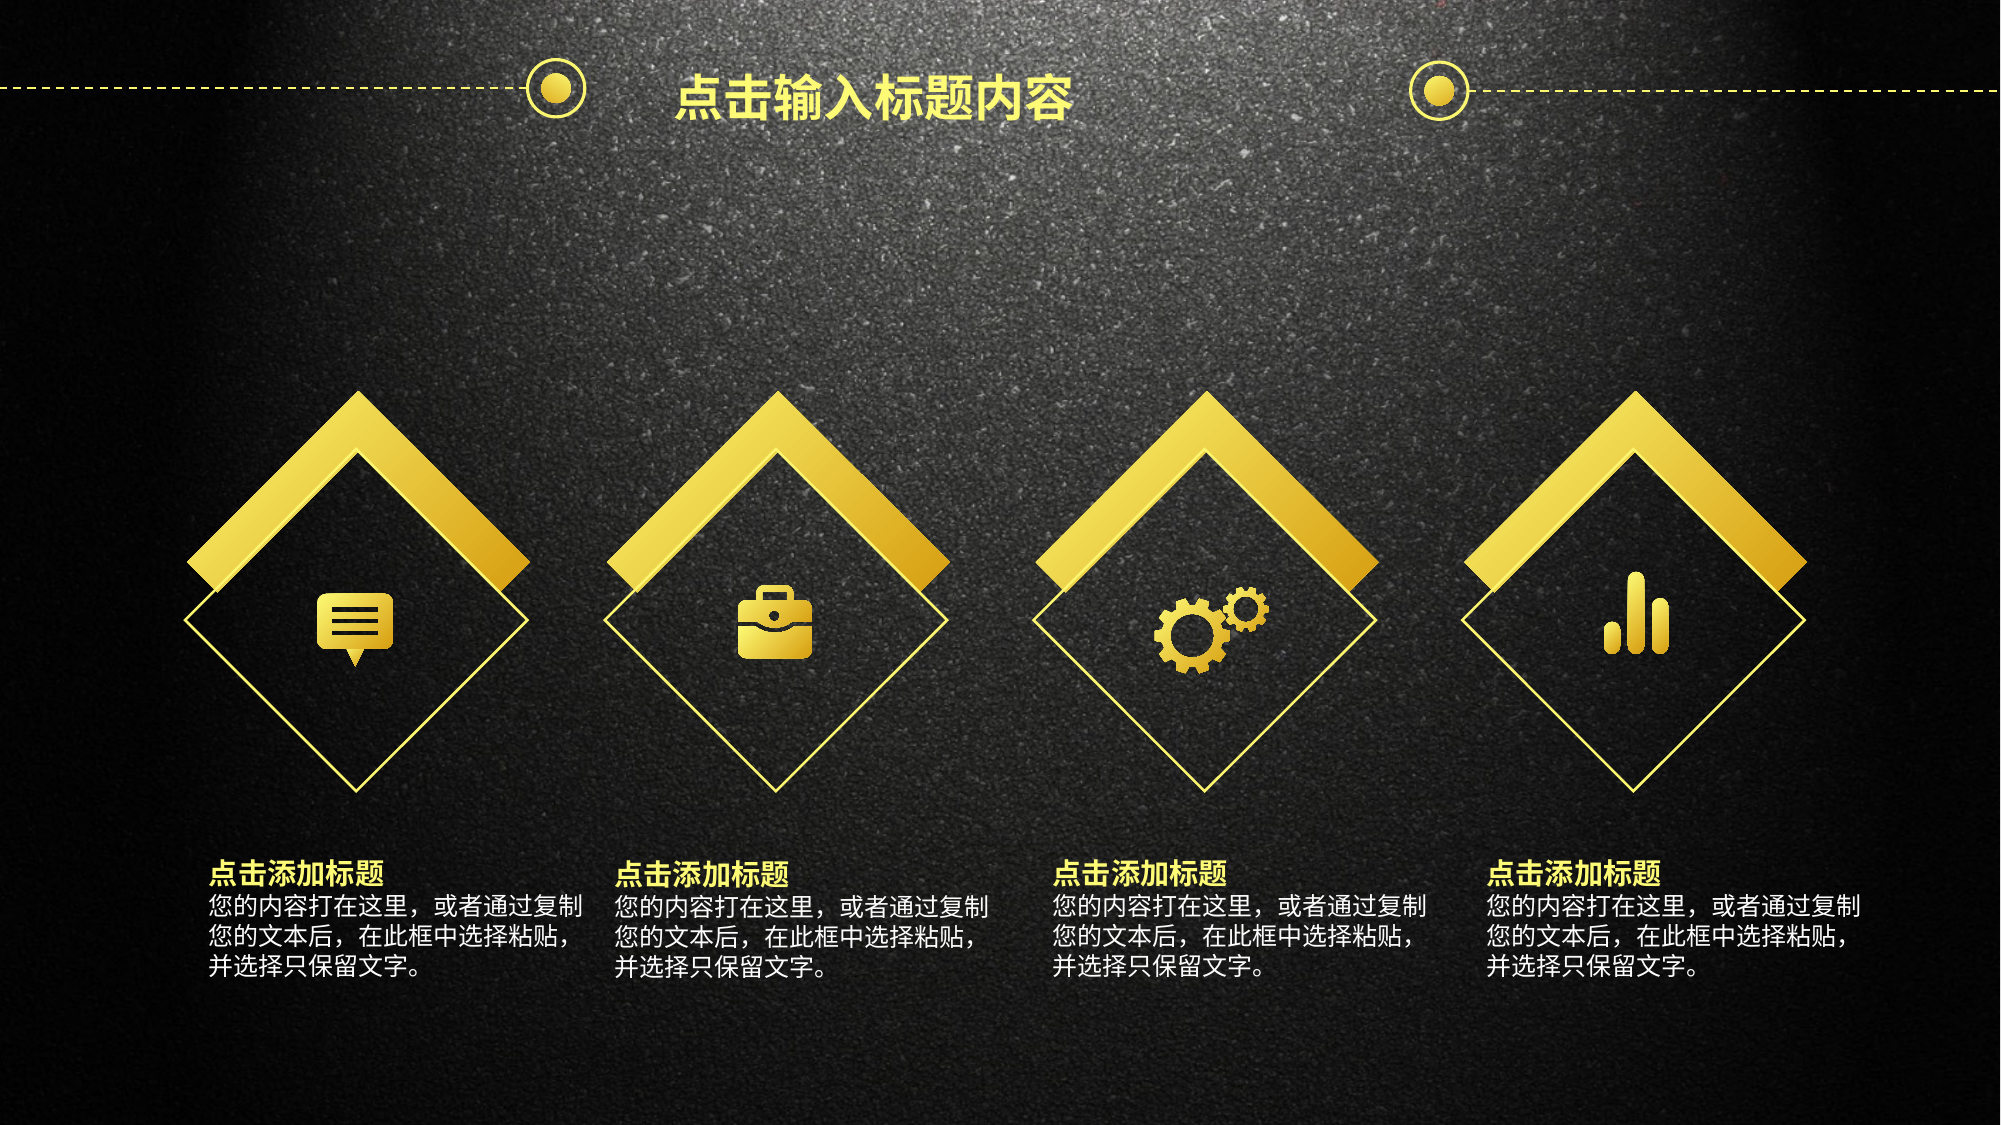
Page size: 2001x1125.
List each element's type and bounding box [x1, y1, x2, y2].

text_box [1462, 448, 1805, 792]
text_box [185, 448, 528, 792]
text_box [604, 448, 948, 792]
picture [0, 0, 2001, 1125]
text_box [1033, 448, 1376, 792]
